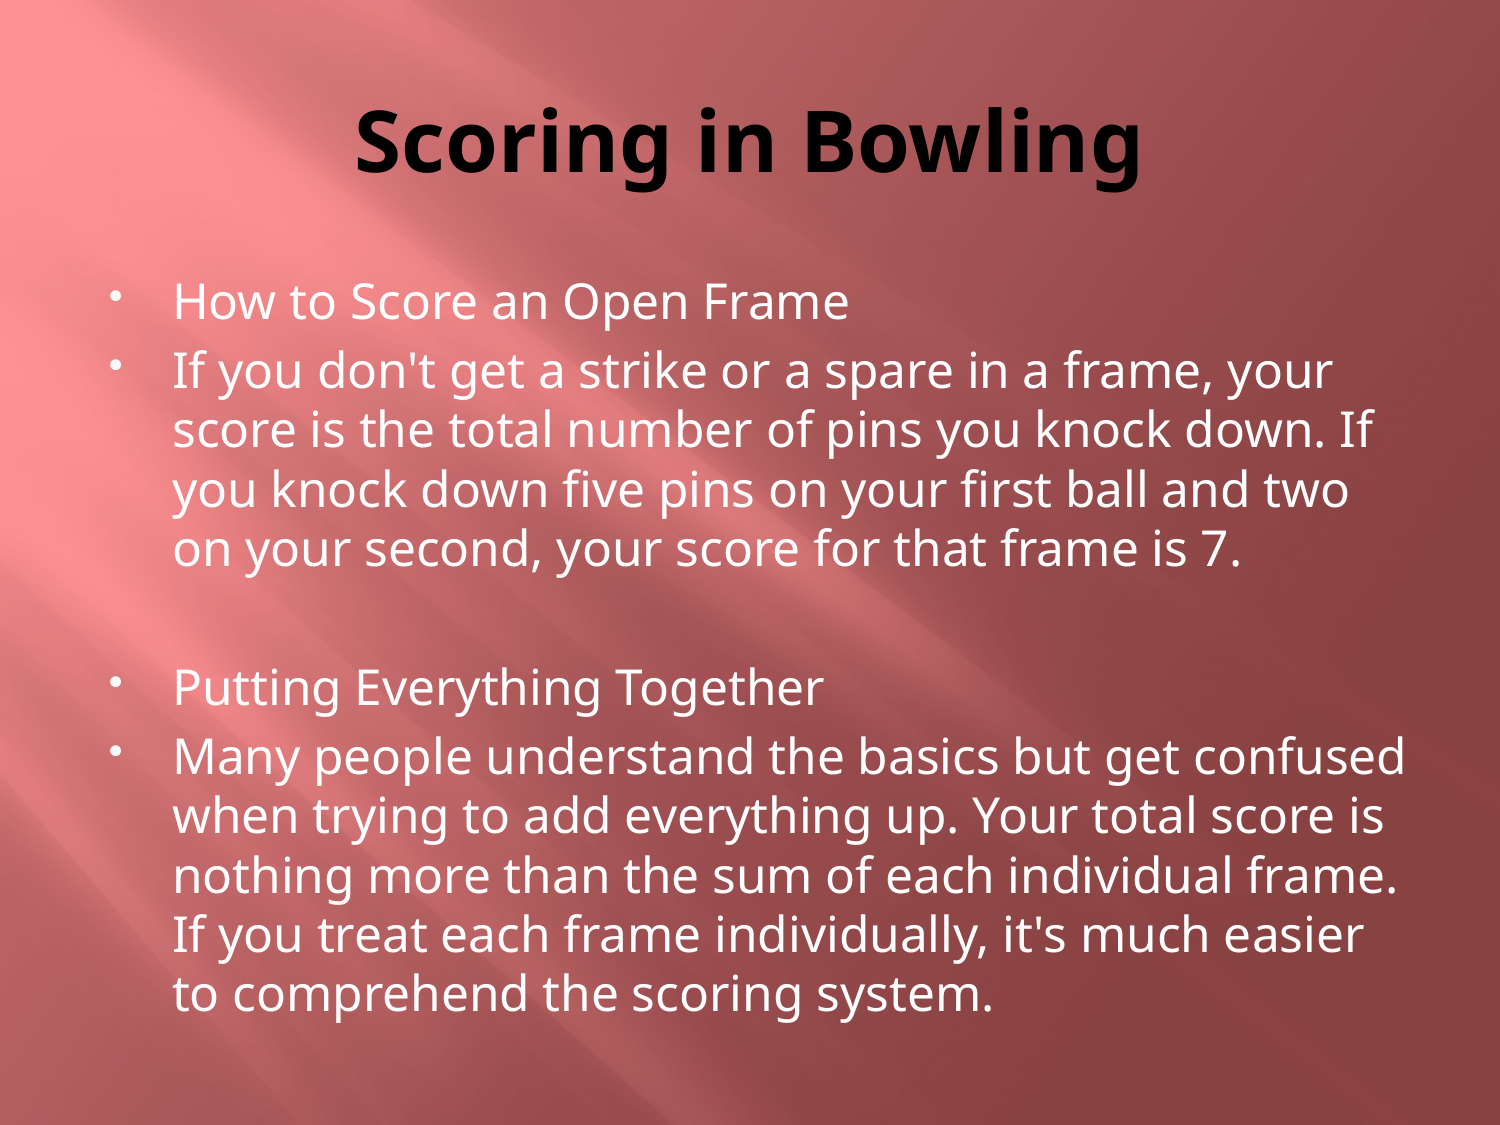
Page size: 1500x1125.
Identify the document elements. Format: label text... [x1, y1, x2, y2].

list How to Score an Open Frame If you don't get a strike or a spare in a frame, your score is the total number of pins you knock down. If you knock down five pins on your first ball and two on your second, your score for that frame is 7. Putting Everything Together Many people understand the basics but get confused when trying to add everything up. Your total score is nothing more than the sum of each individual frame. If you treat each frame individually, it's much easier to comprehend the scoring system. [75, 262, 1425, 1035]
title Scoring in Bowling [75, 45, 1425, 233]
